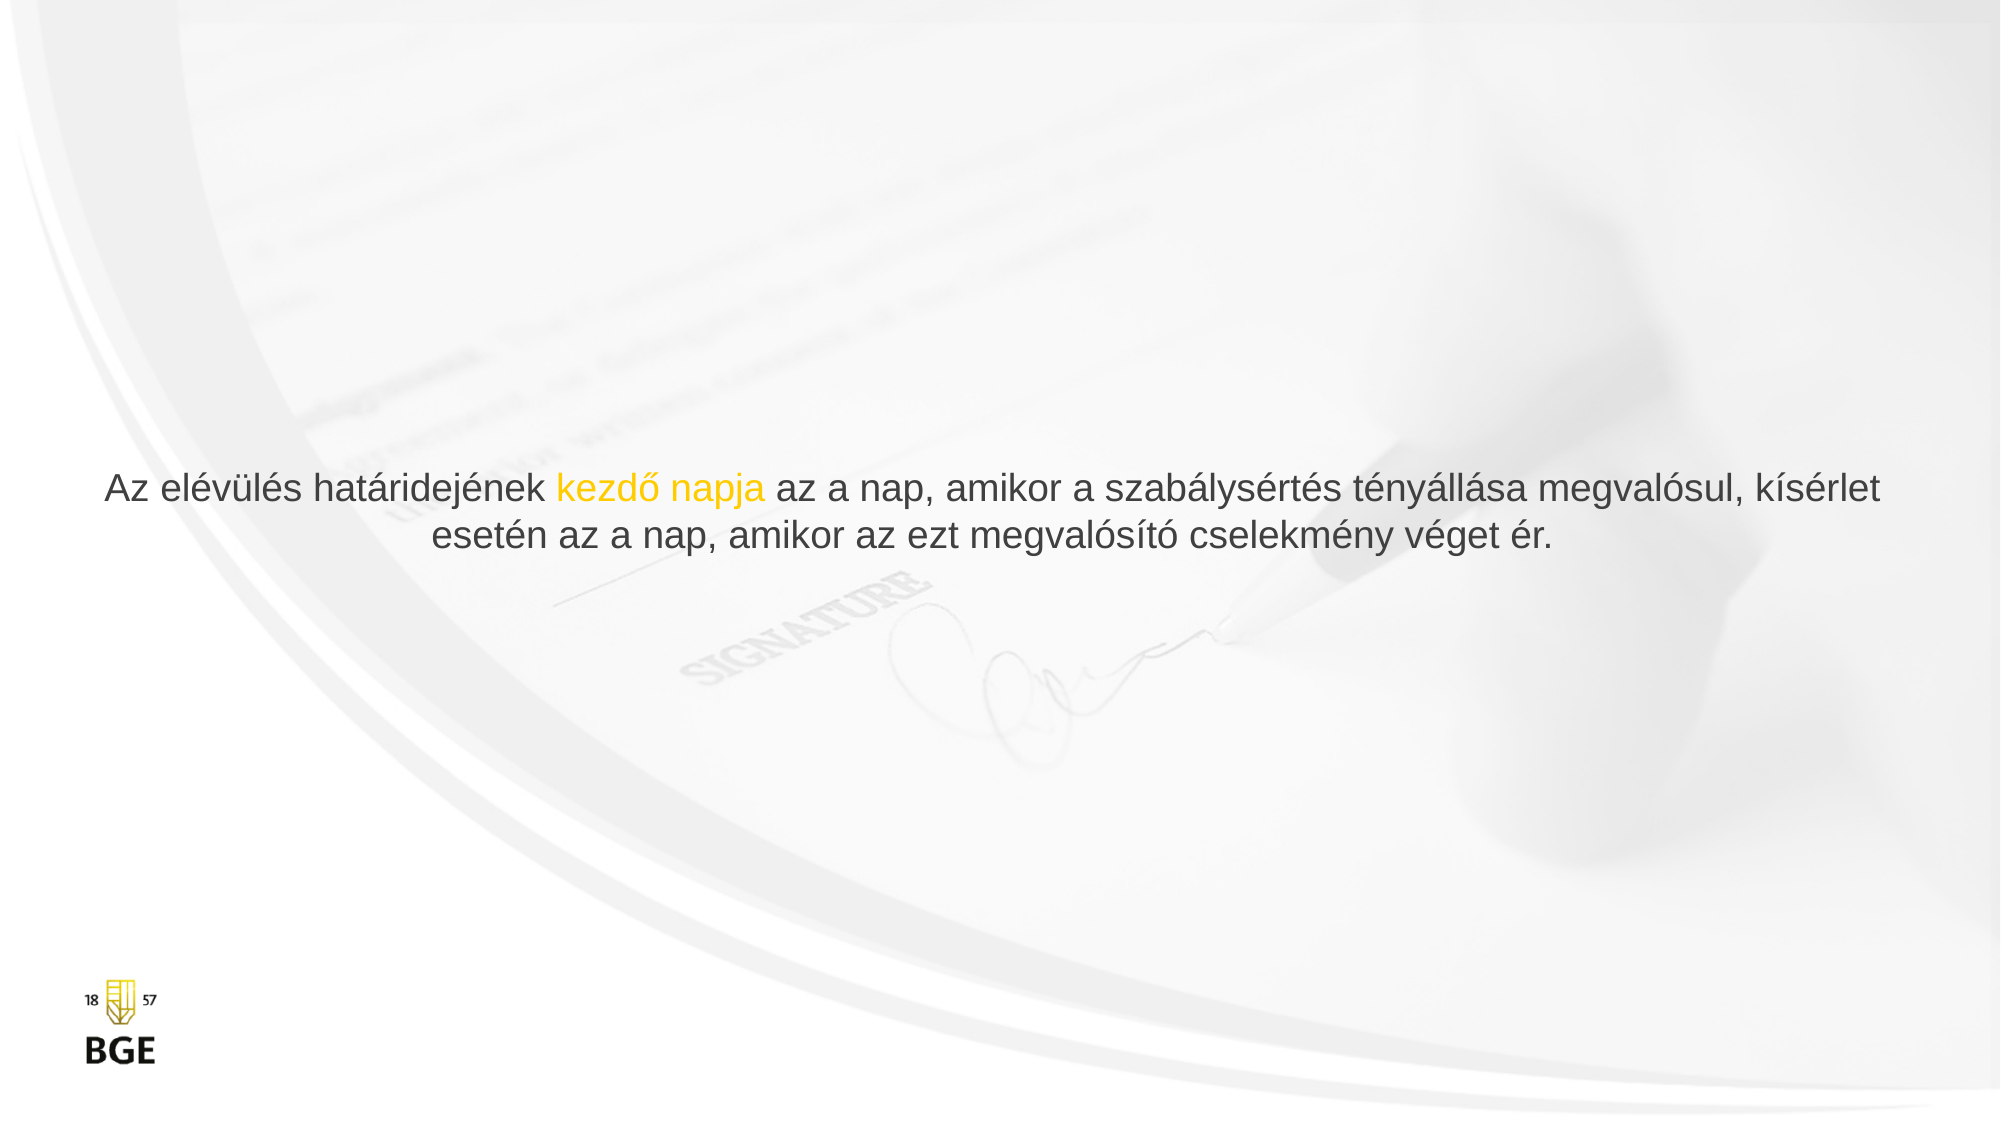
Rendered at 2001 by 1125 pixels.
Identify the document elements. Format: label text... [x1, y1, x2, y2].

list Az elévülés határidejének kezdő napja az a nap, amikor a szabálysértés tényállása megvalósul, kísérlet esetén az a nap, amikor az ezt megvalósító cselekmény véget ér. [70, 226, 1914, 902]
picture [0, 0, 2001, 1125]
